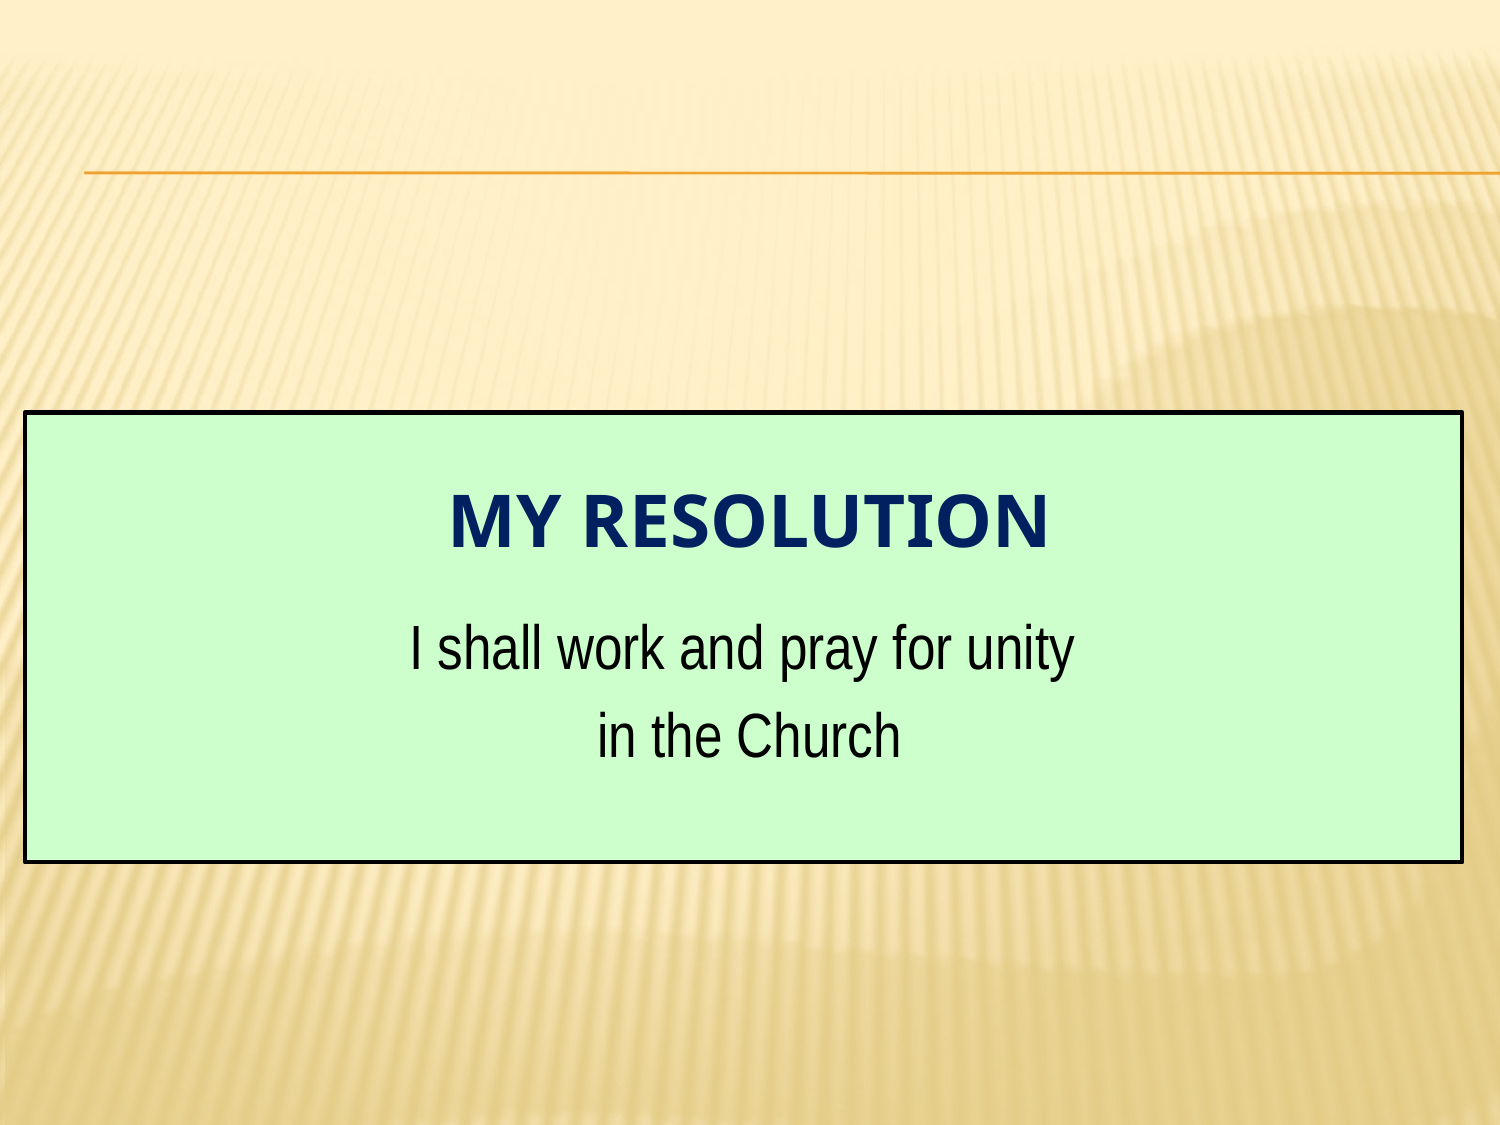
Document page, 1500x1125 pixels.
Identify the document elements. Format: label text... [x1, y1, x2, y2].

title My Resolution [0, 437, 1500, 600]
text_box [23, 813, 1464, 864]
text_box [23, 410, 1464, 437]
list I shall work and pray for unity in the Church [0, 600, 1500, 813]
